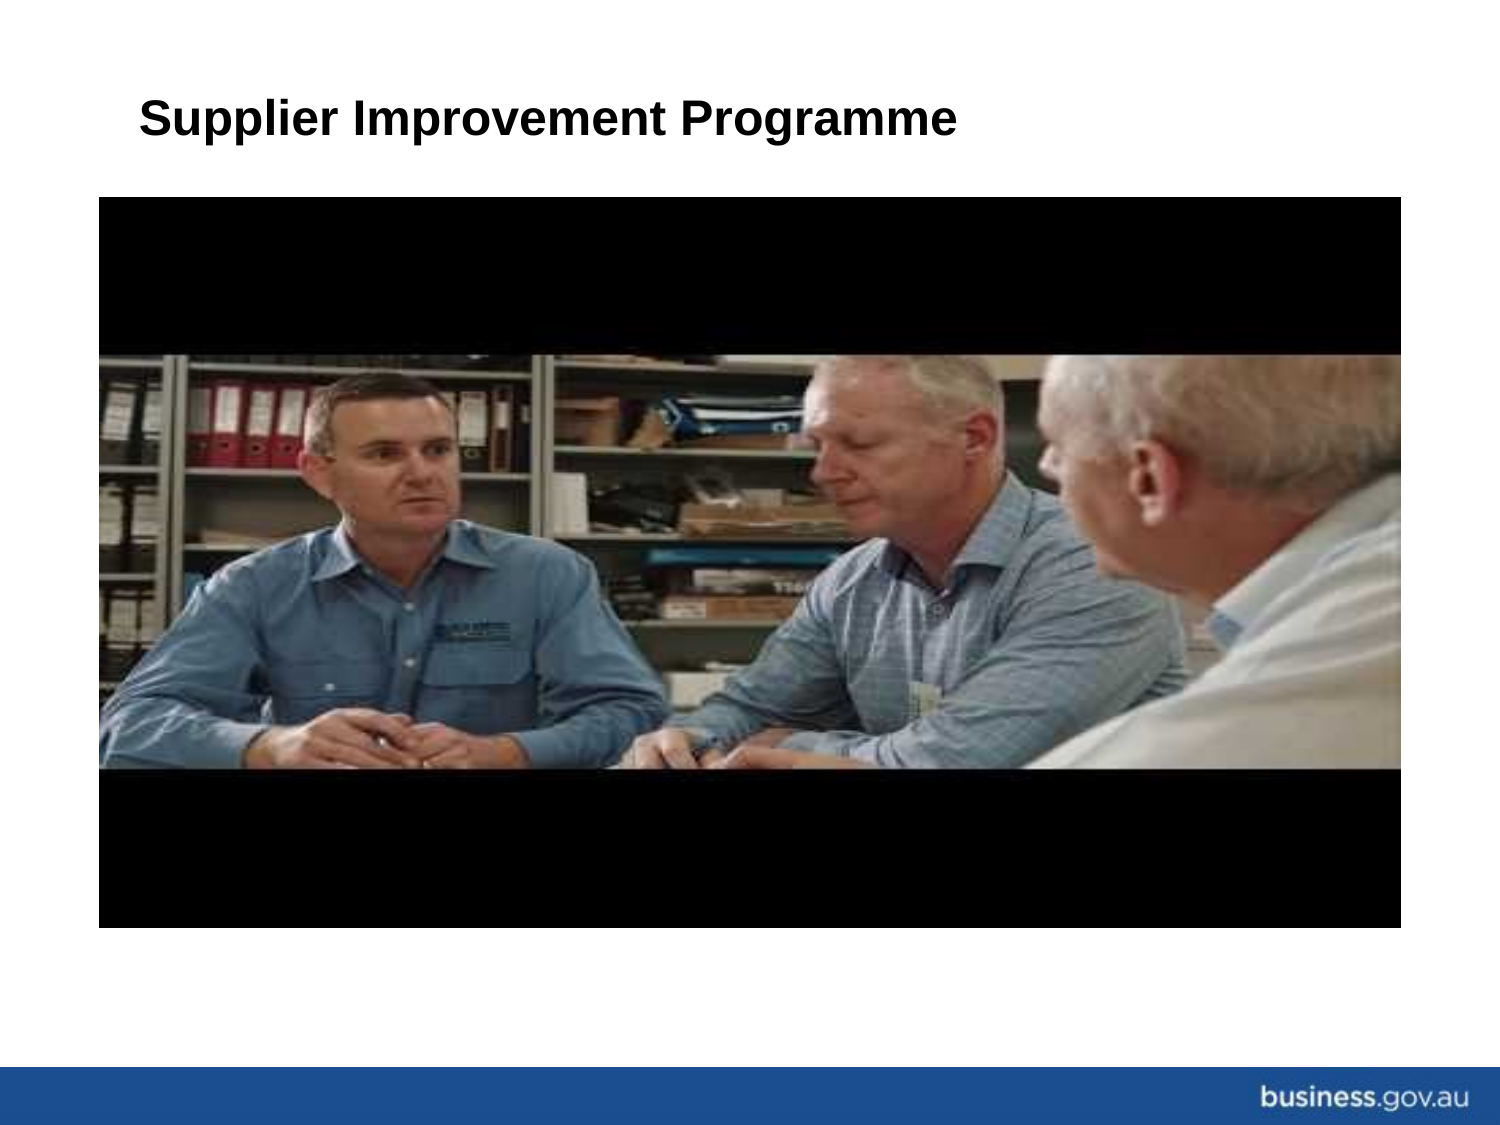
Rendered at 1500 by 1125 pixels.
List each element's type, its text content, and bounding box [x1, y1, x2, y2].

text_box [98, 196, 1402, 929]
text_box Supplier Improvement Programme [123, 78, 1164, 194]
picture [0, 1067, 1500, 1125]
